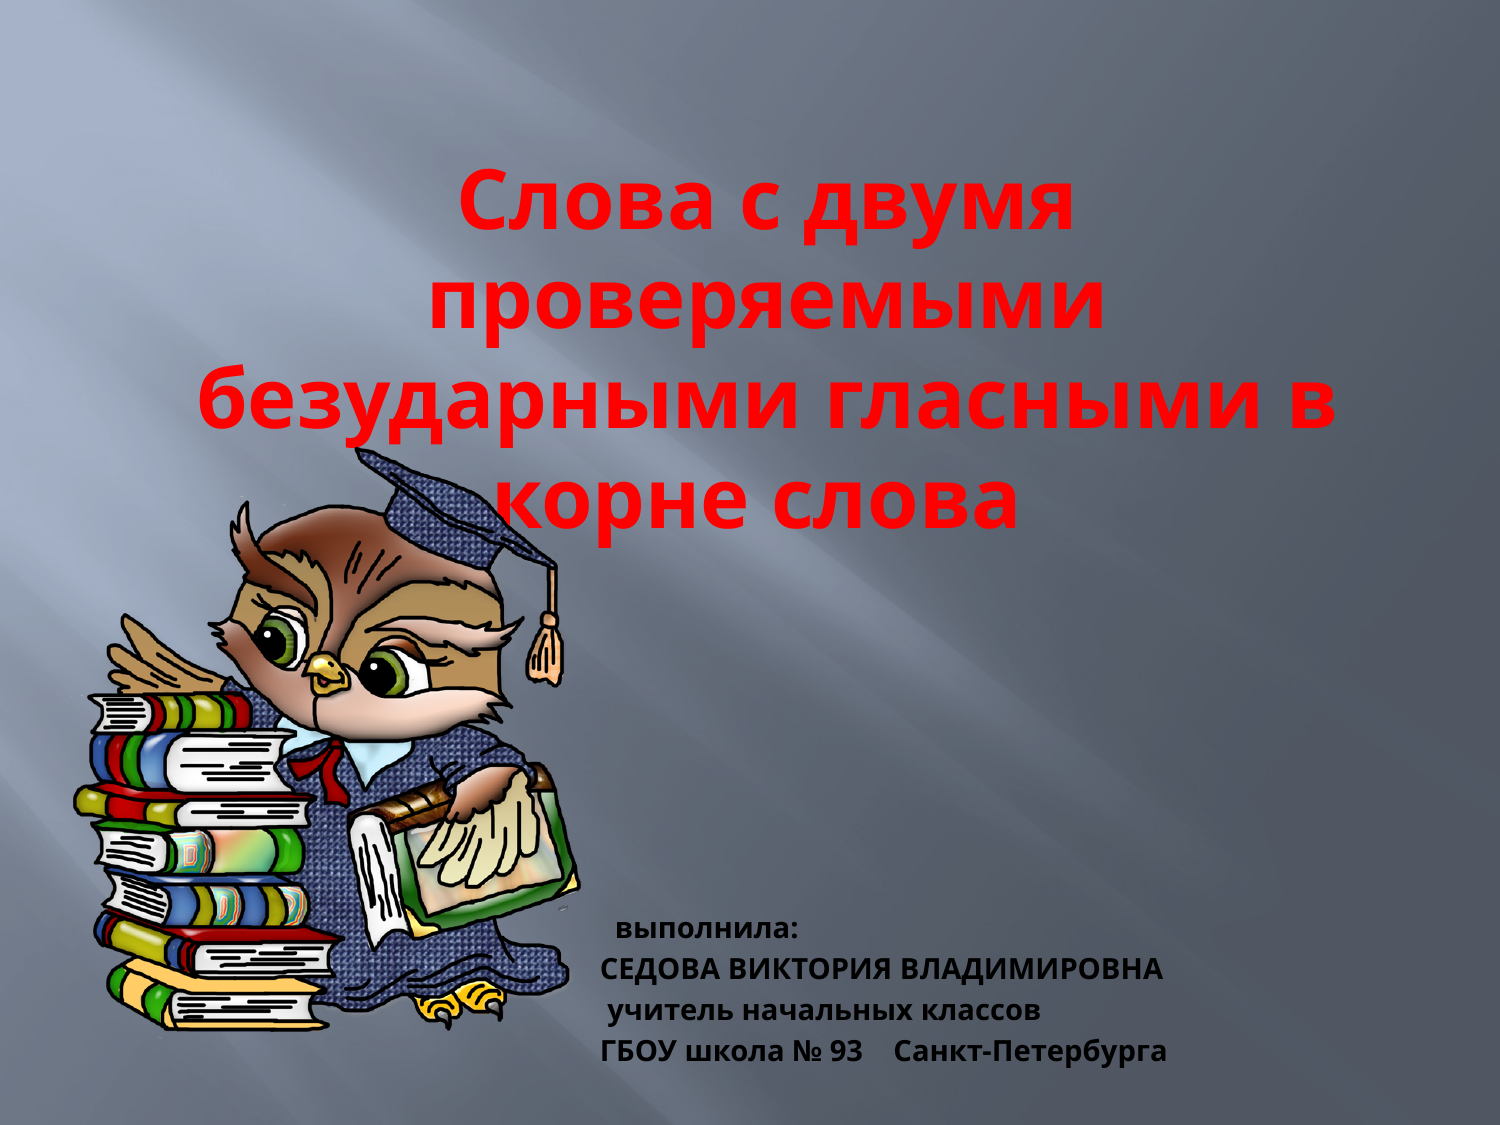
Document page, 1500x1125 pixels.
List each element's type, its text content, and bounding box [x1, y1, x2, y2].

title Слова с двумя проверяемыми безударными гласными в корне слова [105, 105, 1430, 586]
list выполнила: СЕДОВА ВИКТОРИЯ ВЛАДИМИРОВНА учитель начальных классов ГБОУ школа № 93 Санкт-Петербурга [633, 902, 1425, 1079]
picture [70, 433, 598, 1049]
